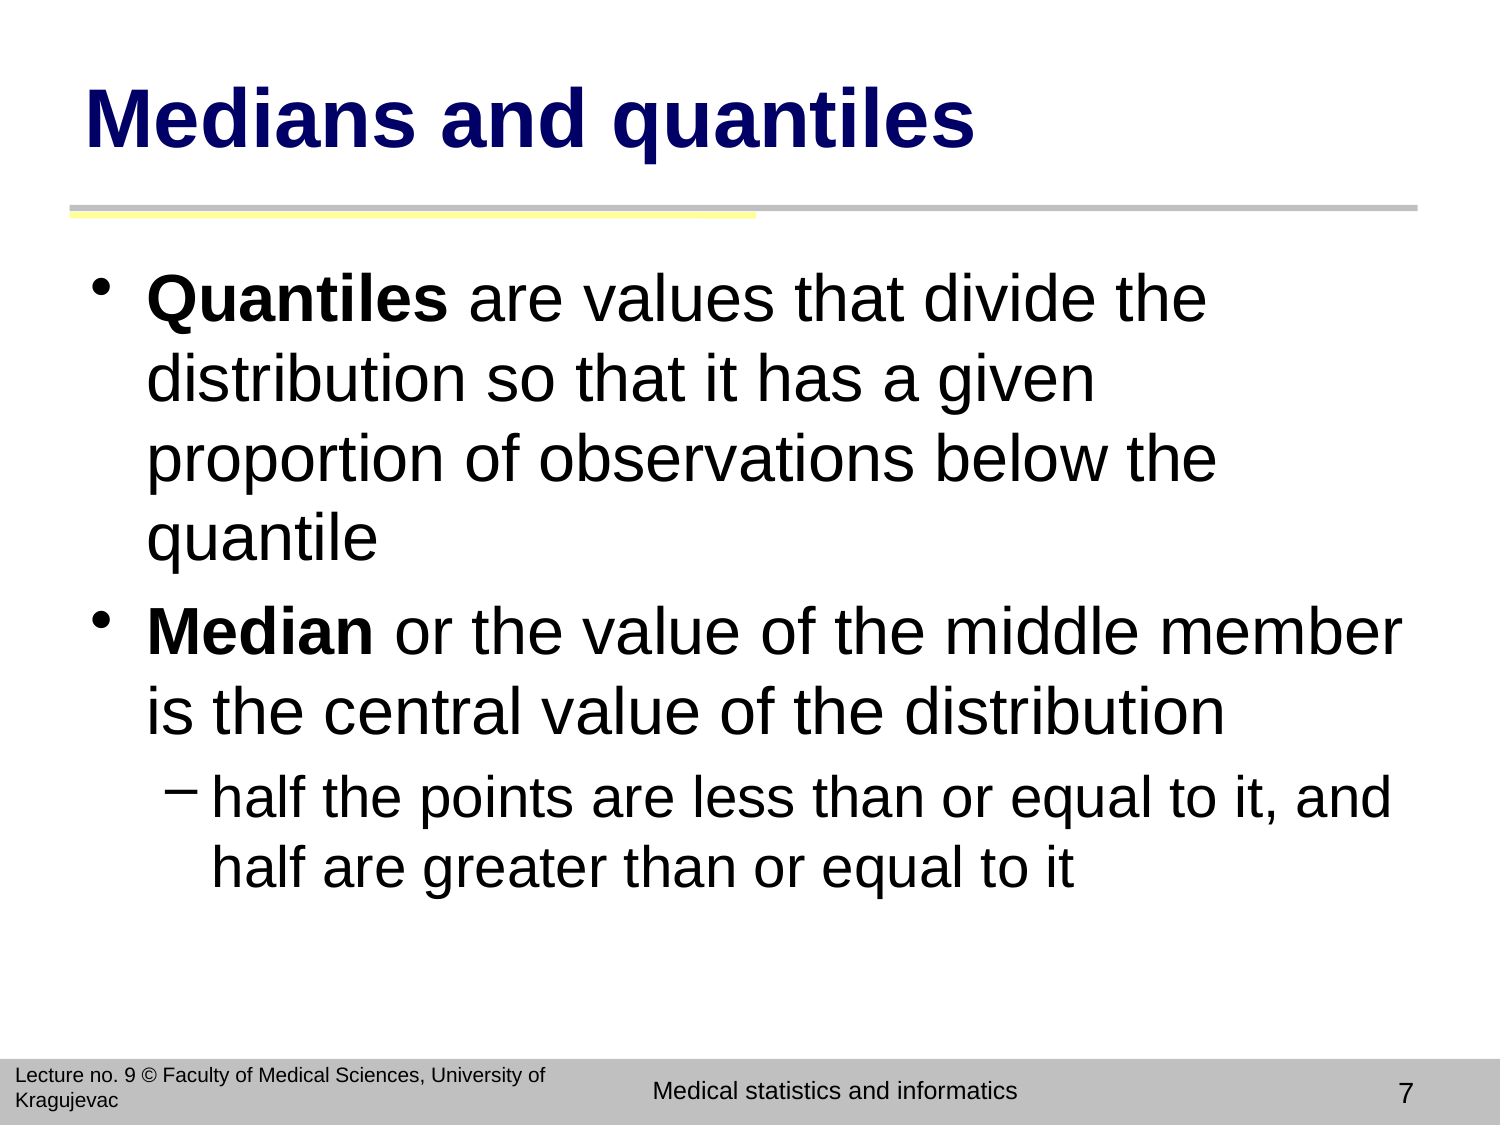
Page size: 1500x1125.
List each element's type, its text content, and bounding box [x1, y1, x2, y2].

footer Medical statistics and informatics [512, 1066, 1160, 1125]
slide_number Lecture no. 9 © Faculty of Medical Sciences, University of Kragujevac [0, 1053, 611, 1108]
slide_number 7 [1164, 1066, 1430, 1125]
list Quantiles are values that divide the distribution so that it has a given proportion of observations below the quantile Median or the value of the middle member is the central value of the distribution half the points are less than or equal to it, and half are greater than or equal to it [74, 246, 1426, 1023]
title Medians and quantiles [69, 19, 1426, 208]
